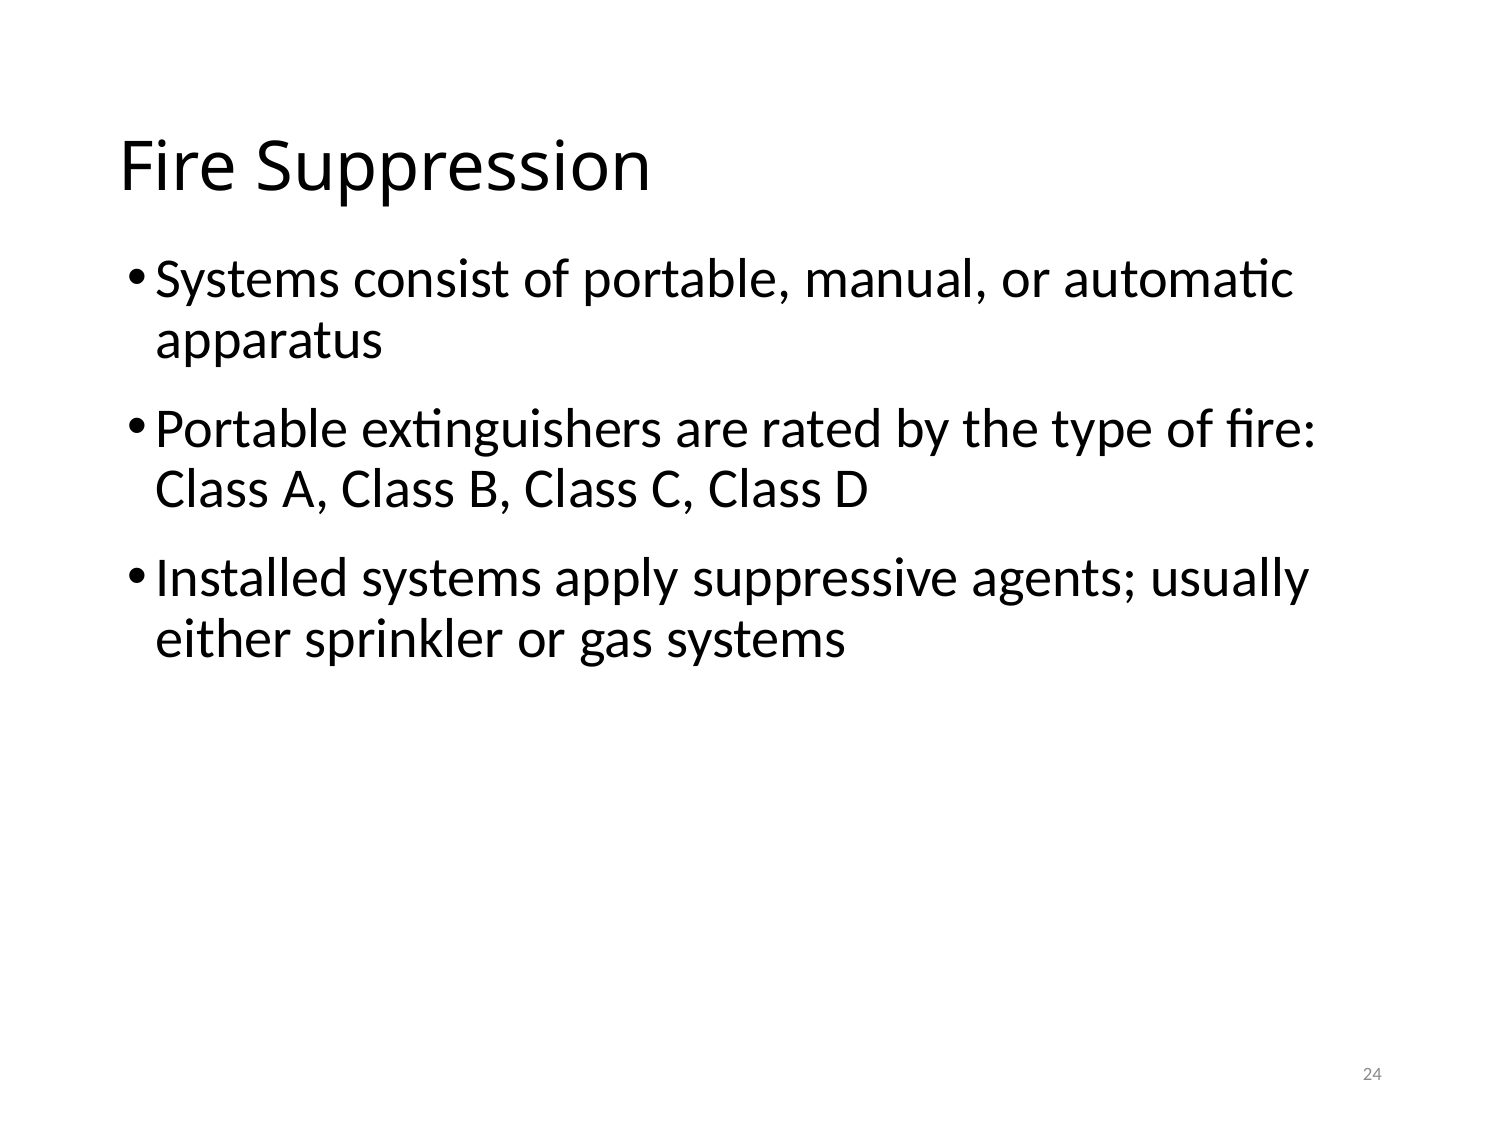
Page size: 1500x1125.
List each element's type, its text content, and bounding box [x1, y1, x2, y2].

title Fire Suppression [103, 59, 1397, 278]
slide_number 24 [1059, 1042, 1397, 1103]
list Systems consist of portable, manual, or automatic apparatus Portable extinguishers are rated by the type of fire: Class A, Class B, Class C, Class D Installed systems apply suppressive agents; usually either sprinkler or gas systems [112, 241, 1388, 1001]
